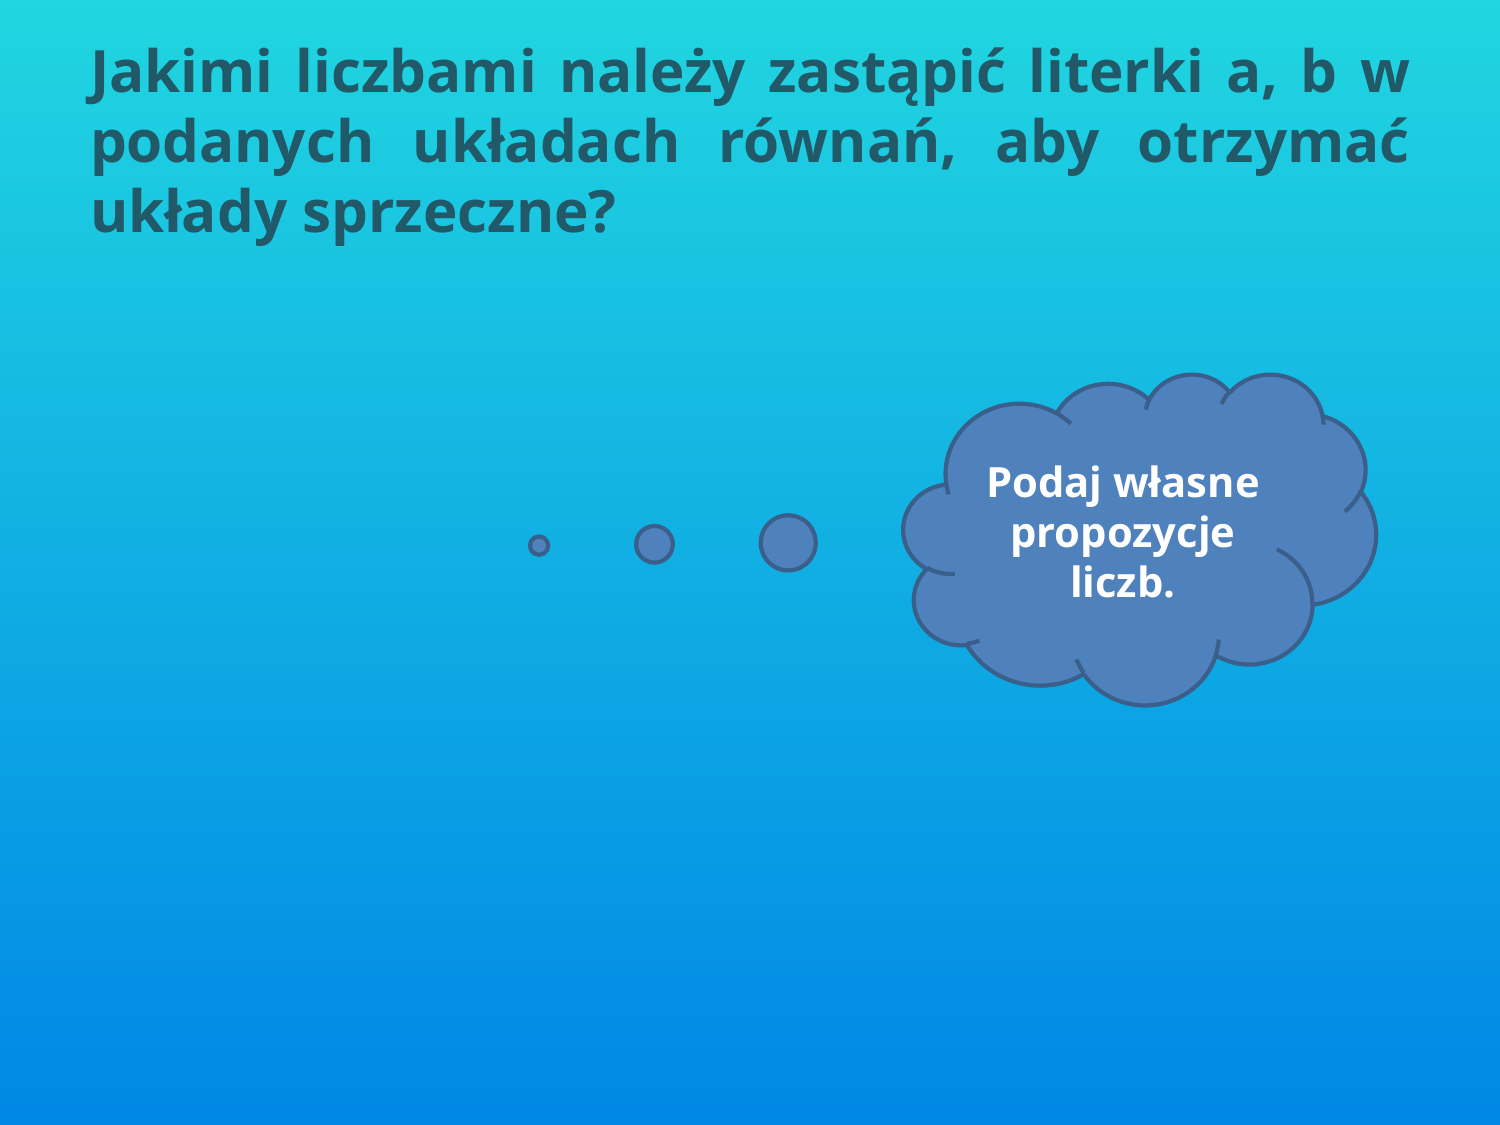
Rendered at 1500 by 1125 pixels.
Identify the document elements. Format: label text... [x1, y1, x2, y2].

title Jakimi liczbami należy zastąpić literki a, b w podanych układach równań, aby otrzymać układy sprzeczne? [75, 45, 1425, 233]
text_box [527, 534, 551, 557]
text_box Podaj własne propozycje liczb. [758, 513, 818, 573]
text_box Podaj własne propozycje liczb. [634, 523, 675, 565]
text_box Podaj własne propozycje liczb. [901, 372, 1379, 708]
